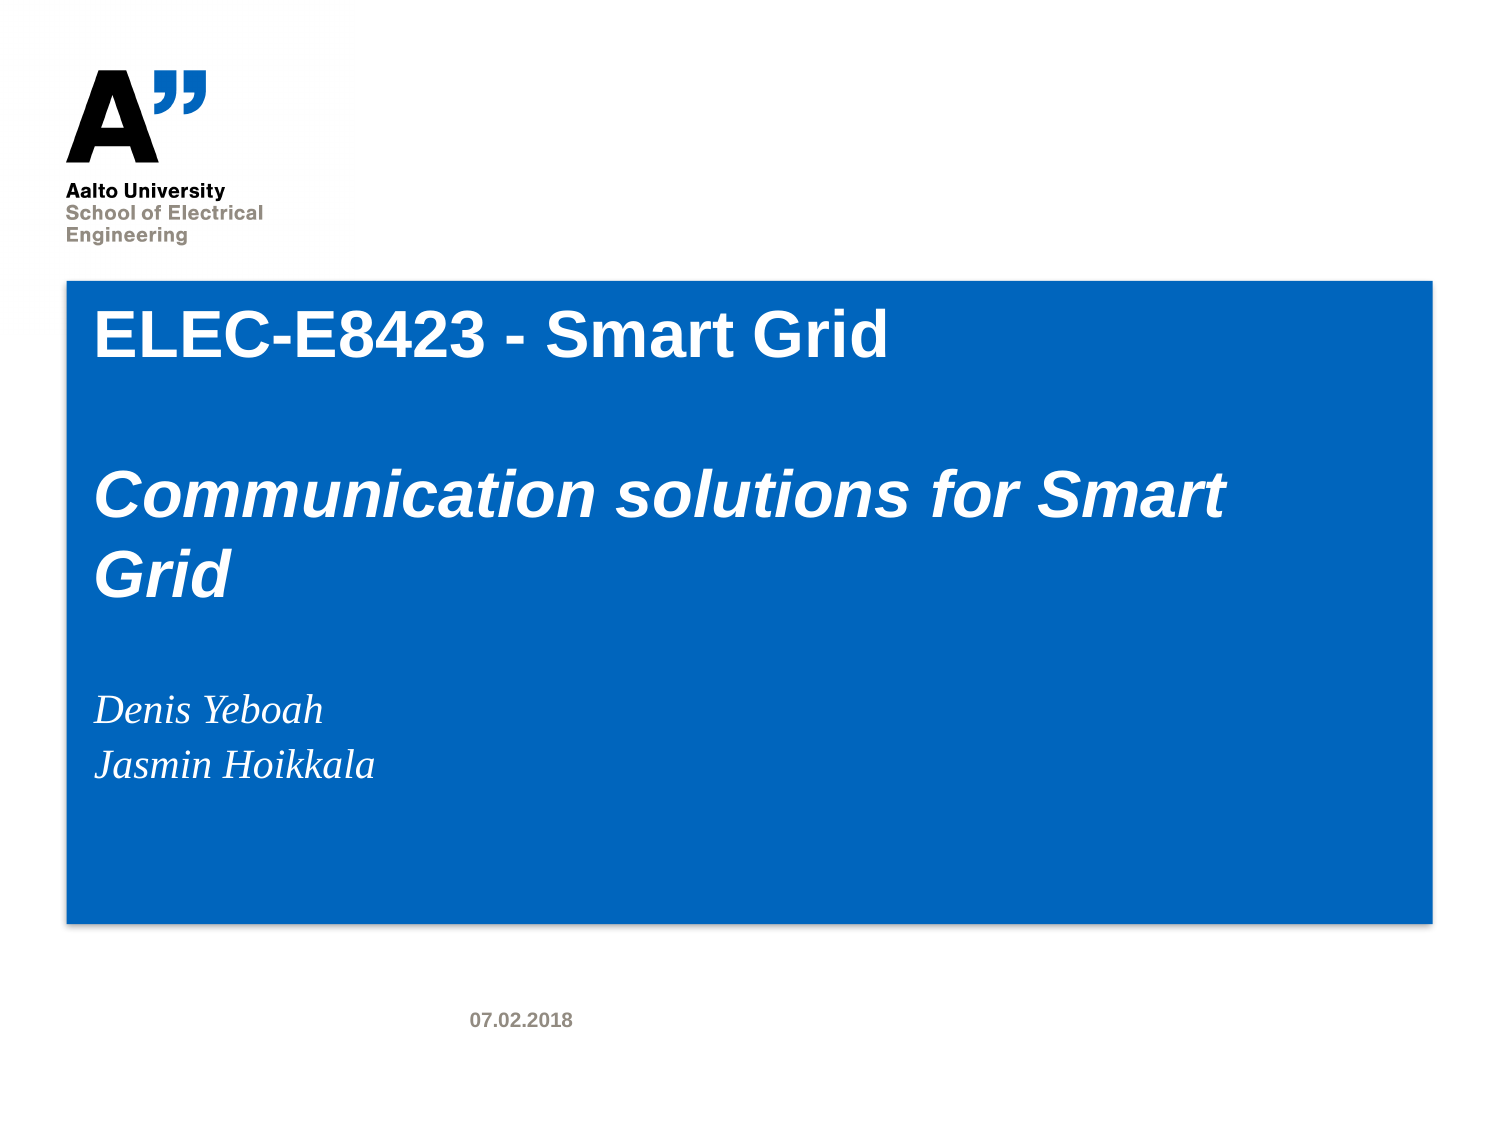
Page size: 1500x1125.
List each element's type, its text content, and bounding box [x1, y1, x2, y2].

picture [0, 0, 355, 335]
title ELEC-E8423 - Smart Grid Communication solutions for Smart Grid [93, 290, 1370, 687]
subtitle Denis Yeboah Jasmin Hoikkala [93, 686, 1125, 904]
list 07.02.2018 [469, 1006, 803, 1082]
